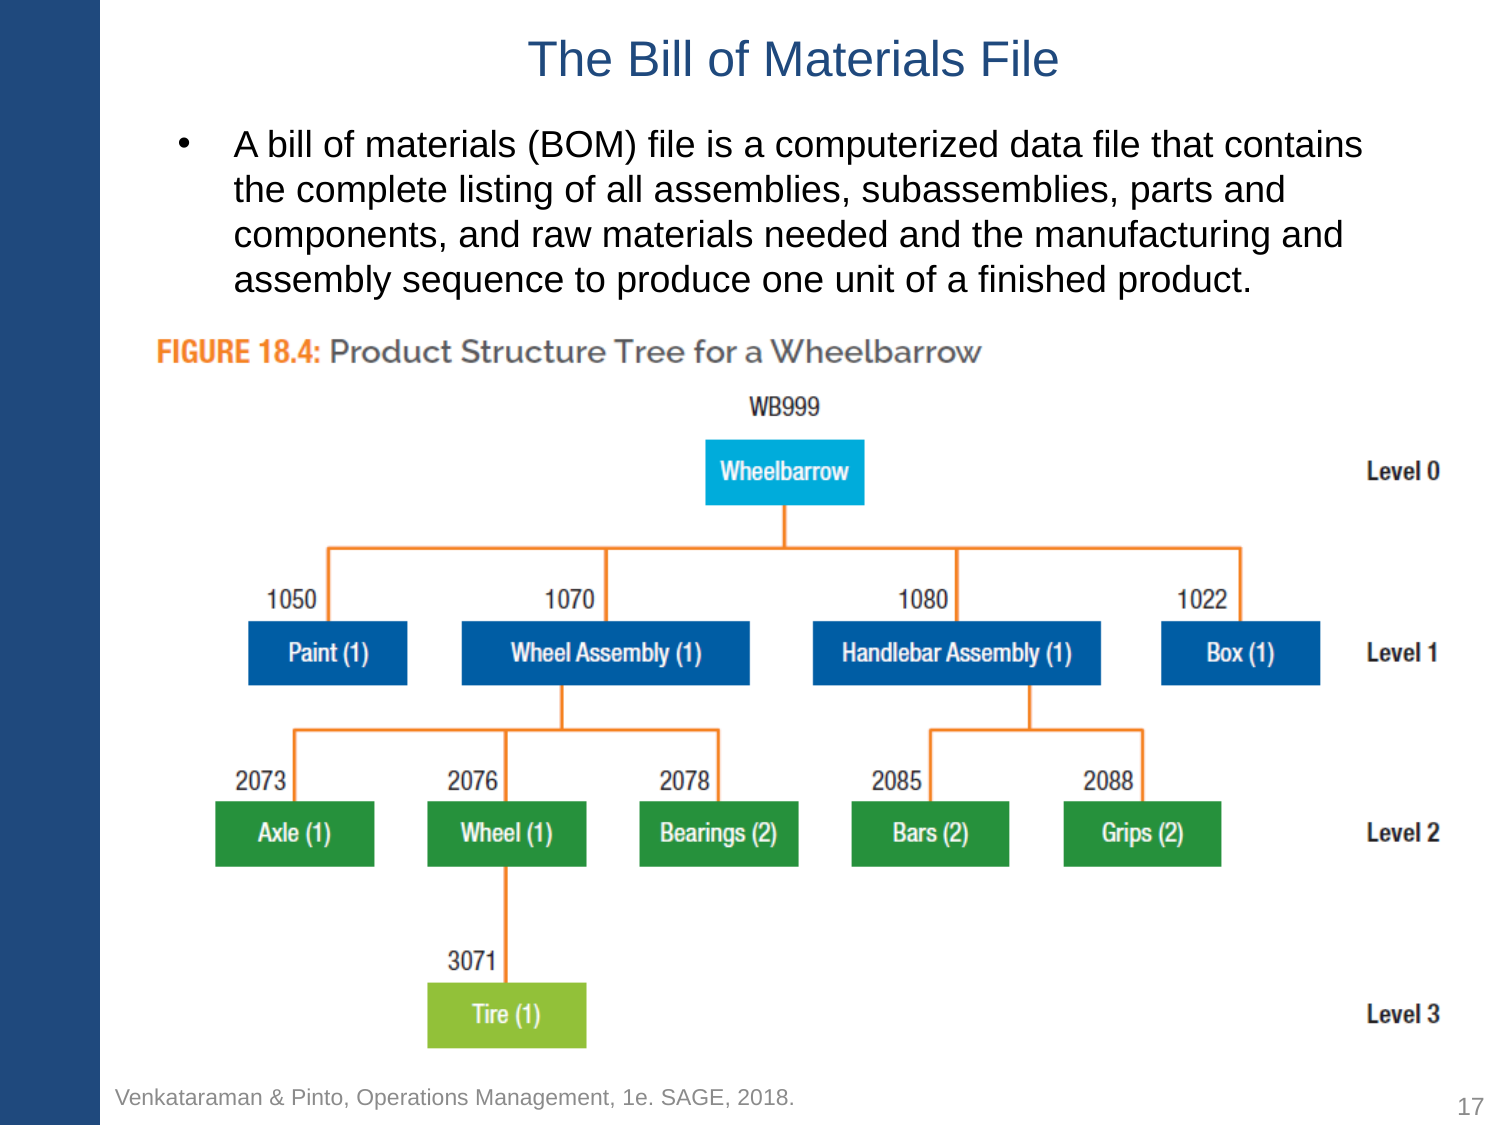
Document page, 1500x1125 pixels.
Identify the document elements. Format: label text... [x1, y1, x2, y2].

picture [131, 317, 1481, 1068]
list A bill of materials (BOM) file is a computerized data file that contains the complete listing of all assemblies, subassemblies, parts and components, and raw materials needed and the manufacturing and assembly sequence to produce one unit of a finished product. [162, 112, 1425, 316]
title The Bill of Materials File [162, 12, 1425, 100]
footer Venkataraman & Pinto, Operations Management, 1e. SAGE, 2018. [99, 1074, 1250, 1125]
slide_number 17 [1437, 1084, 1500, 1125]
